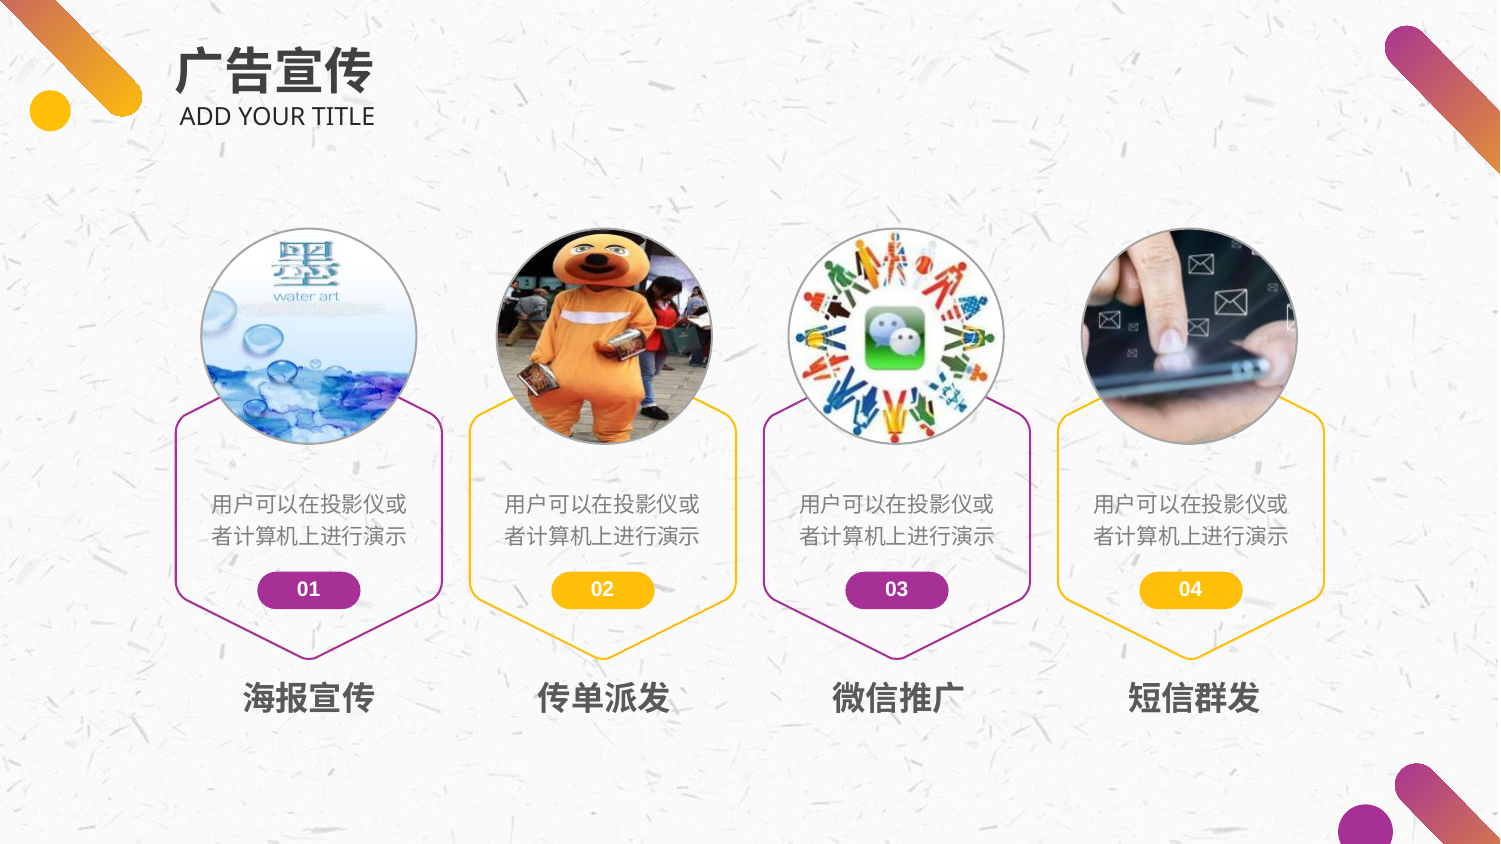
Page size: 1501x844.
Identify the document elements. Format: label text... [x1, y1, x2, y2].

text_box 微信推广 [796, 669, 1002, 725]
text_box [786, 226, 1006, 446]
text_box [467, 396, 739, 662]
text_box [551, 567, 655, 610]
text_box 用户可以在投影仪或者计算机上进行演示 [483, 478, 722, 556]
text_box 短信群发 [1092, 669, 1298, 725]
text_box [494, 226, 714, 446]
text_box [159, 32, 521, 140]
text_box [1055, 395, 1327, 662]
text_box 用户可以在投影仪或者计算机上进行演示 [1071, 478, 1311, 556]
text_box 海报宣传 [206, 669, 412, 725]
text_box 传单派发 [502, 669, 707, 725]
picture [0, 0, 1498, 844]
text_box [257, 567, 361, 610]
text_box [845, 567, 949, 610]
text_box [761, 396, 1033, 662]
text_box [1079, 226, 1299, 446]
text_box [1139, 567, 1243, 610]
text_box [173, 396, 445, 662]
text_box 用户可以在投影仪或者计算机上进行演示 [190, 478, 429, 556]
text_box [199, 226, 419, 446]
text_box 用户可以在投影仪或者计算机上进行演示 [777, 478, 1016, 556]
